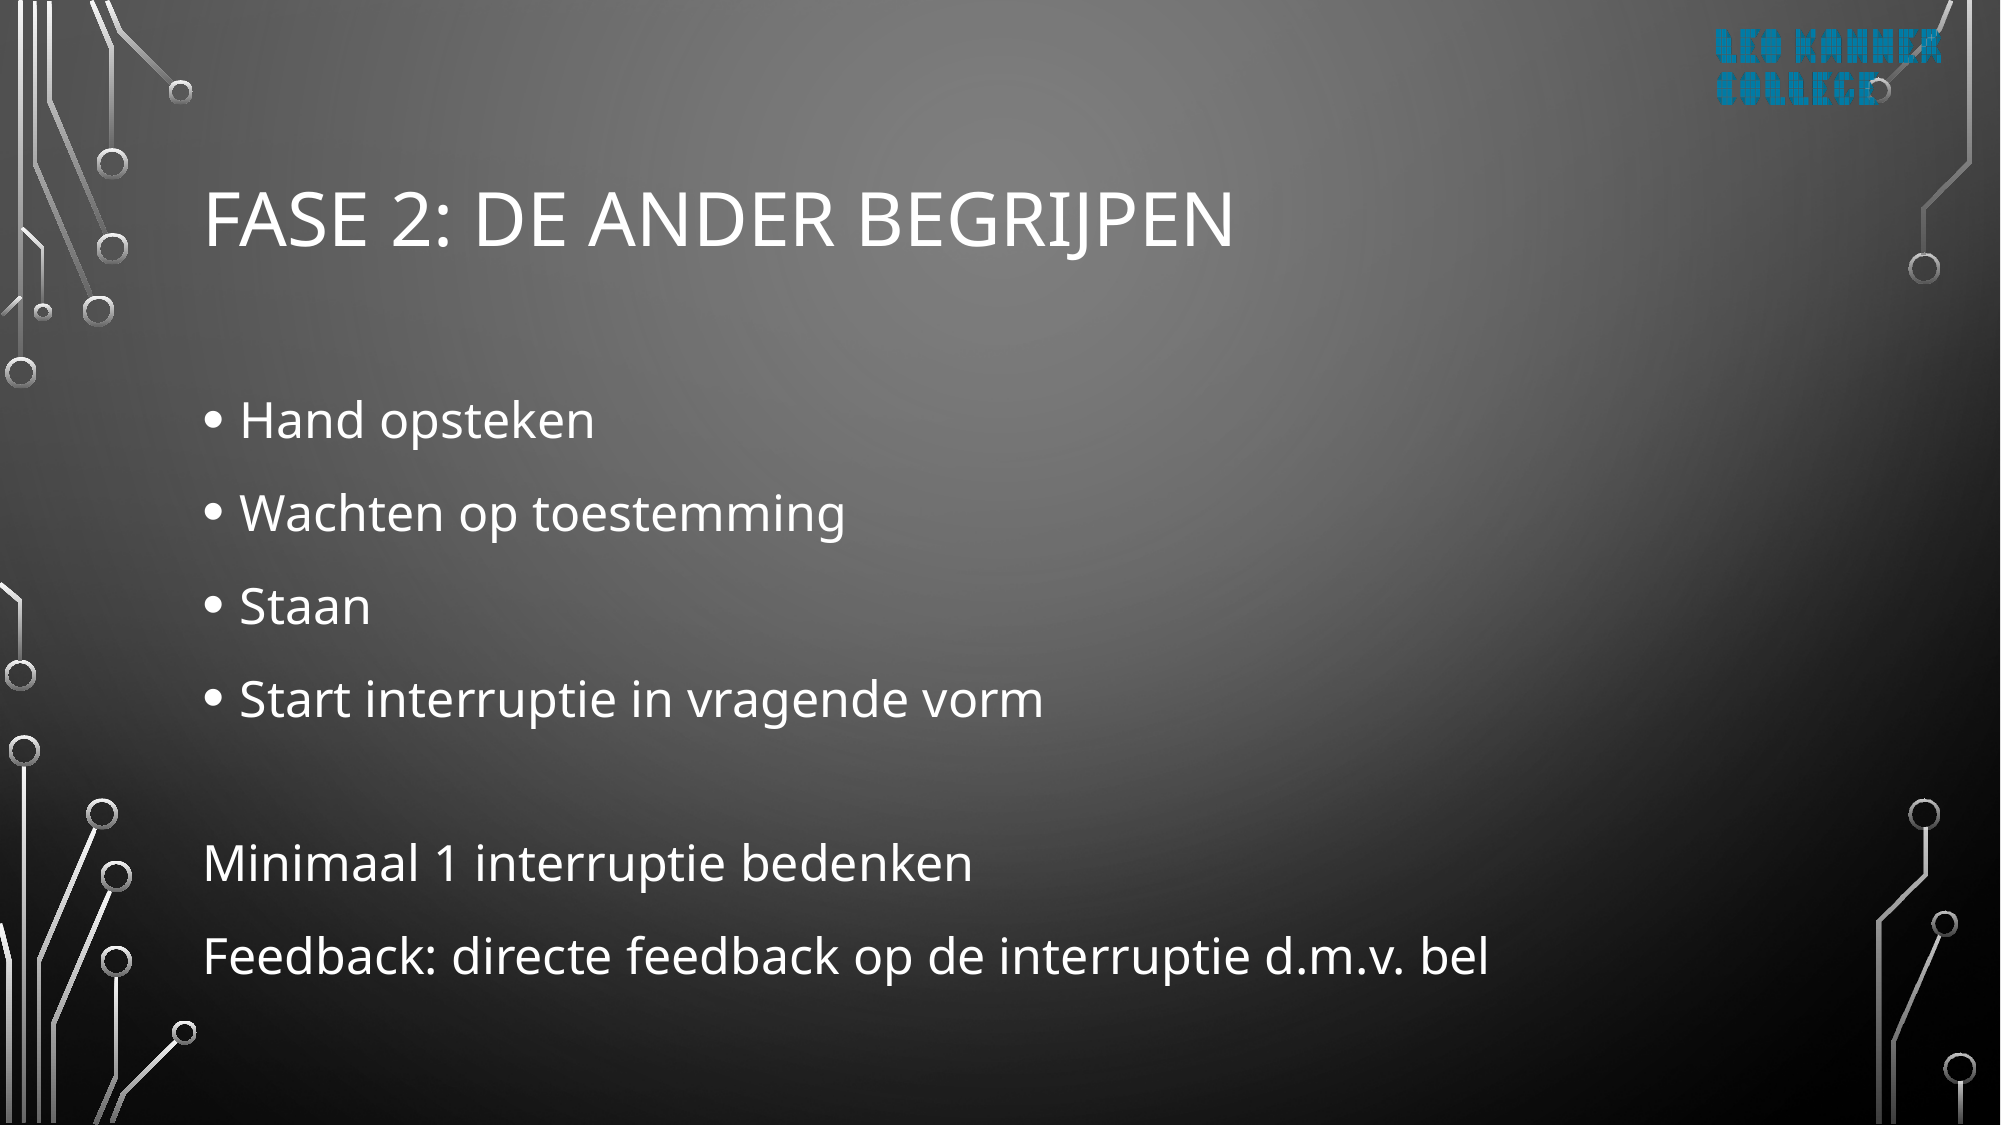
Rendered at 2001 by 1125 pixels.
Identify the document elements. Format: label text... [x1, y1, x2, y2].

picture [1716, 29, 1941, 106]
list Hand opsteken Wachten op toestemming Staan Start interruptie in vragende vorm Minimaal 1 interruptie bedenken Feedback: directe feedback op de interruptie d.m.v. bel [187, 369, 1813, 1024]
picture [1801, 29, 1810, 37]
title Fase 2: de ander begrijpen [187, 101, 1813, 344]
picture [1937, 41, 1941, 51]
